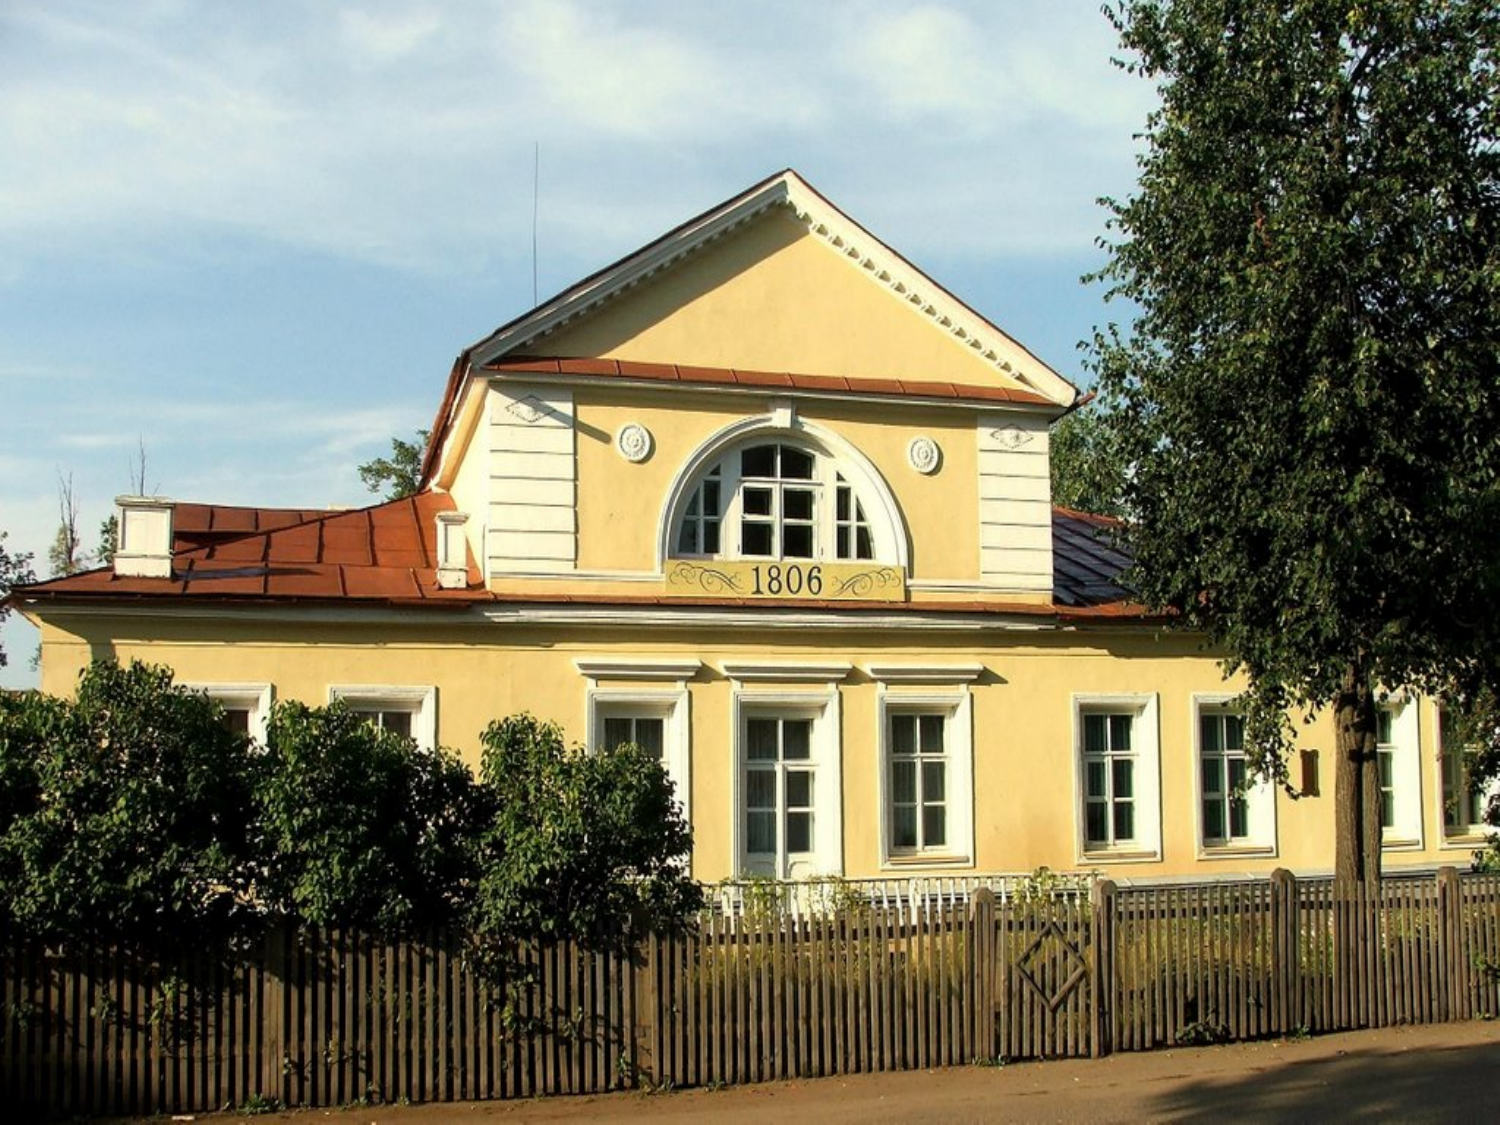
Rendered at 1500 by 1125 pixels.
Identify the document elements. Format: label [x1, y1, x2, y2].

list [0, 0, 1500, 1125]
